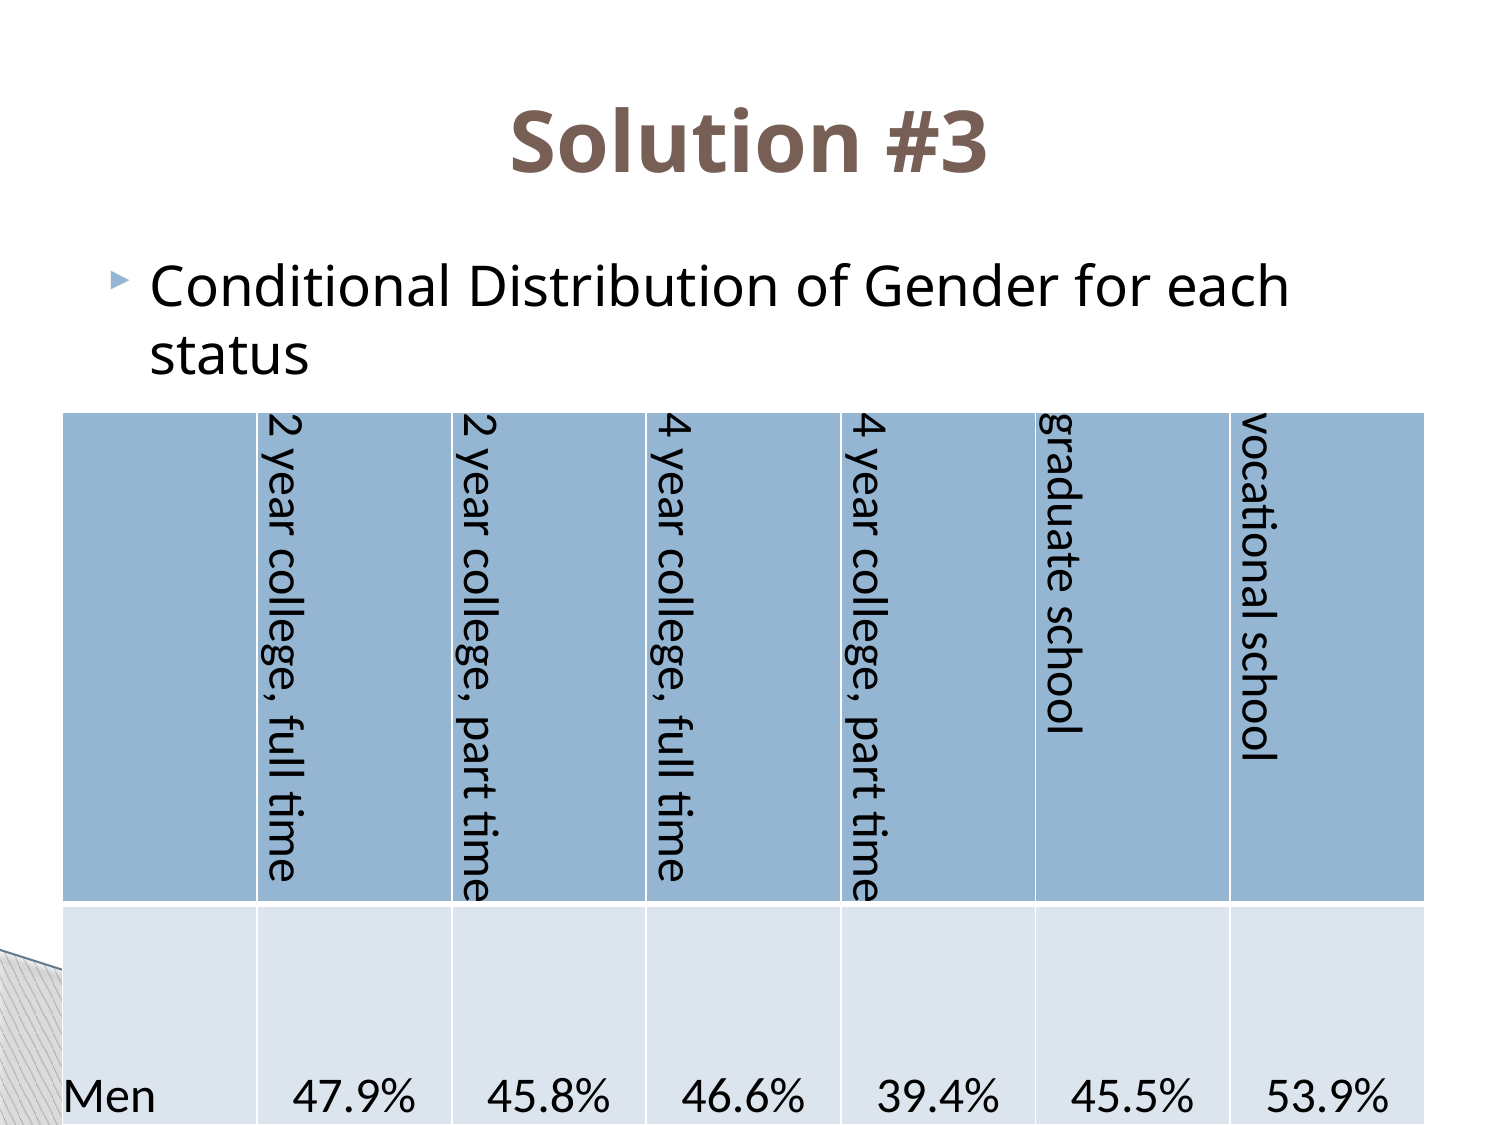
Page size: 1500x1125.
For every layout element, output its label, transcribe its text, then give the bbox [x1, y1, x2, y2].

table_cell Men [63, 907, 256, 1124]
table_cell 39.4% [842, 907, 1035, 1124]
table_header 4 year college, full time [647, 413, 840, 901]
table_header 2 year college, part time [453, 413, 645, 901]
table_header 2 year college, full time [258, 413, 451, 901]
table_cell 53.9% [1231, 907, 1424, 1124]
title Solution #3 [75, 45, 1425, 233]
table_cell 45.5% [1036, 907, 1229, 1124]
table_header vocational school [1231, 413, 1424, 901]
table_header graduate school [1036, 413, 1229, 901]
table_cell 45.8% [453, 907, 645, 1124]
table_cell 46.6% [647, 907, 840, 1124]
table_header 4 year college, part time [842, 413, 1035, 901]
table_cell 47.9% [258, 907, 451, 1124]
list Conditional Distribution of Gender for each status [75, 243, 1425, 412]
table_header [63, 413, 256, 901]
